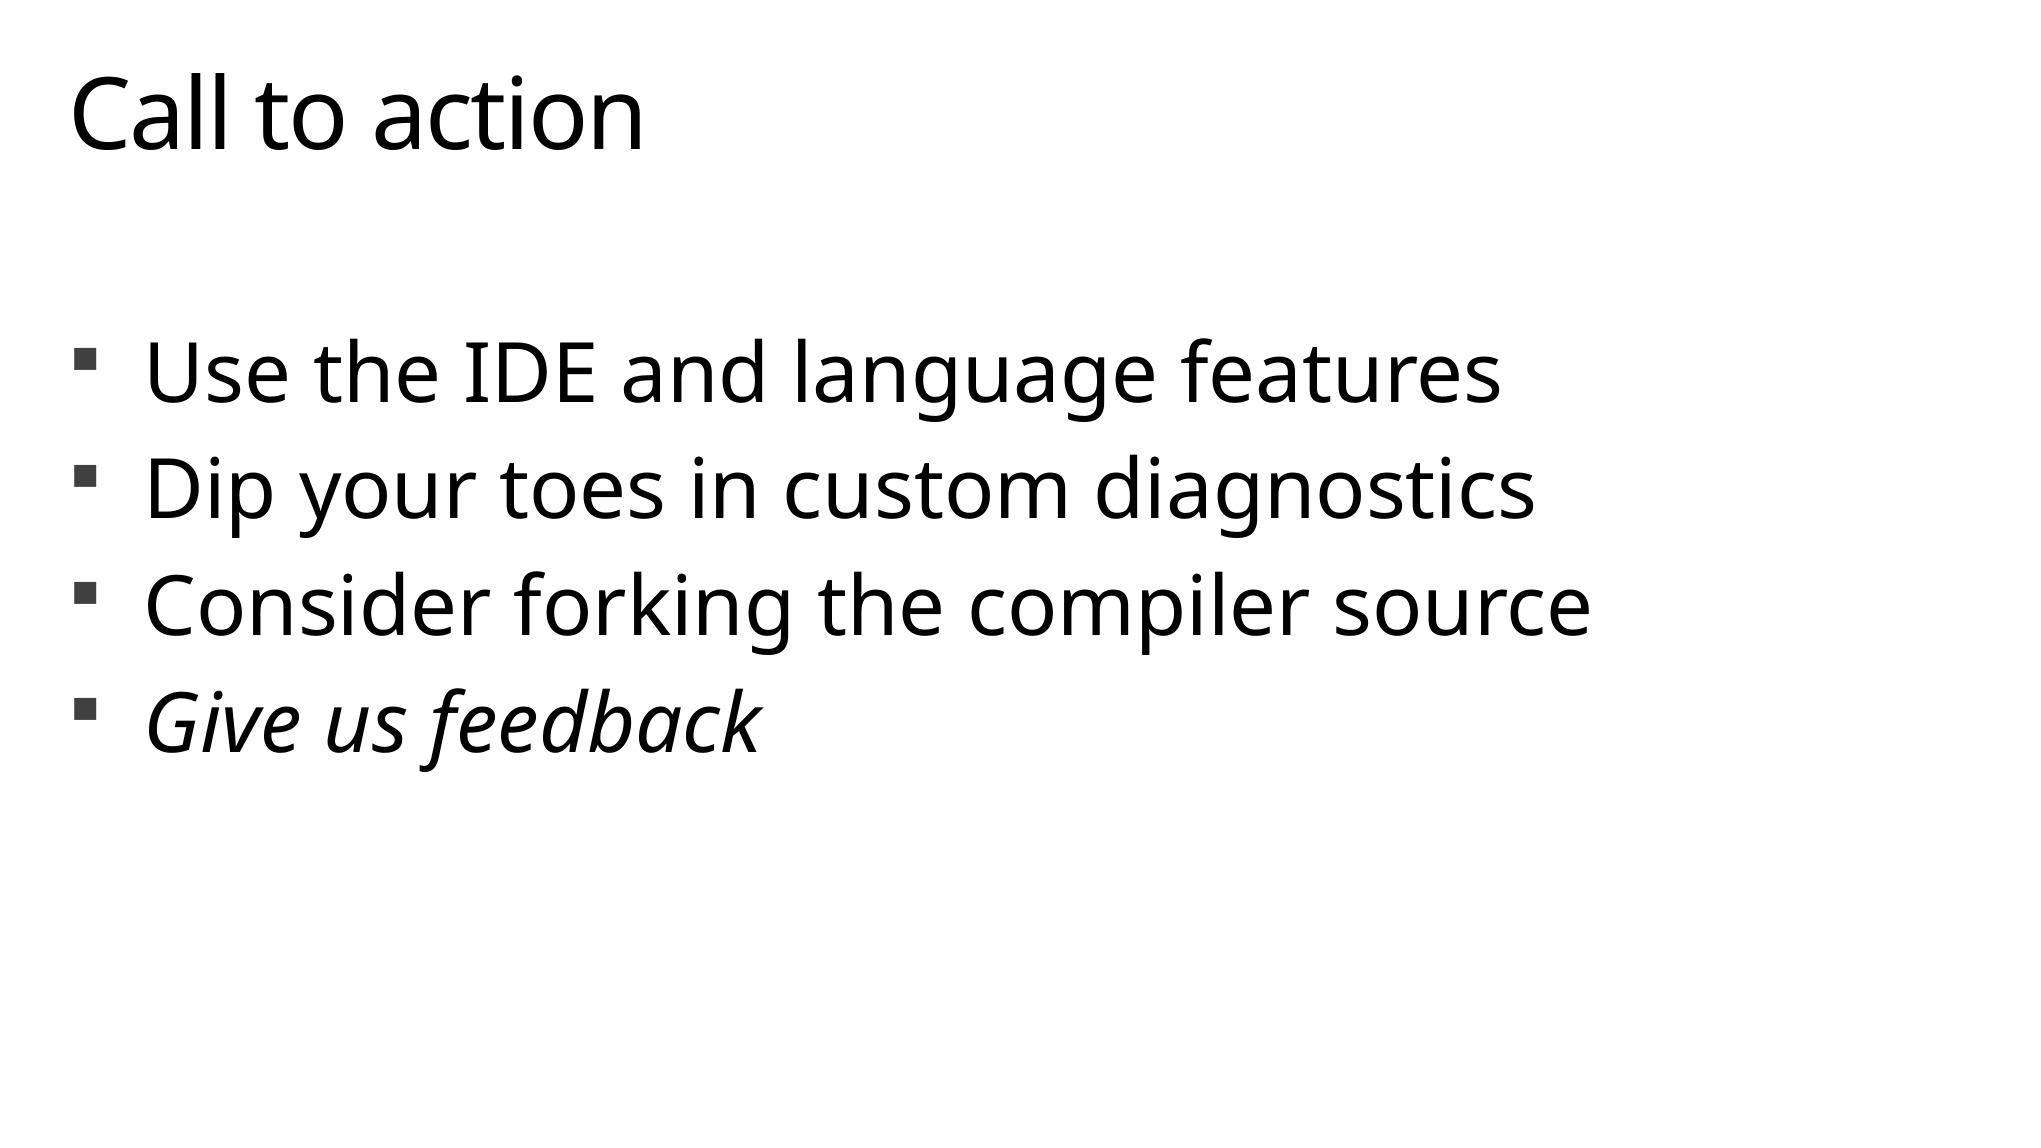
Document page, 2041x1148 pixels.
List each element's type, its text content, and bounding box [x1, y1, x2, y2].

list Use the IDE and language features Dip your toes in custom diagnostics Consider forking the compiler source Give us feedback [45, 303, 1996, 799]
title Call to action [45, 48, 1996, 199]
